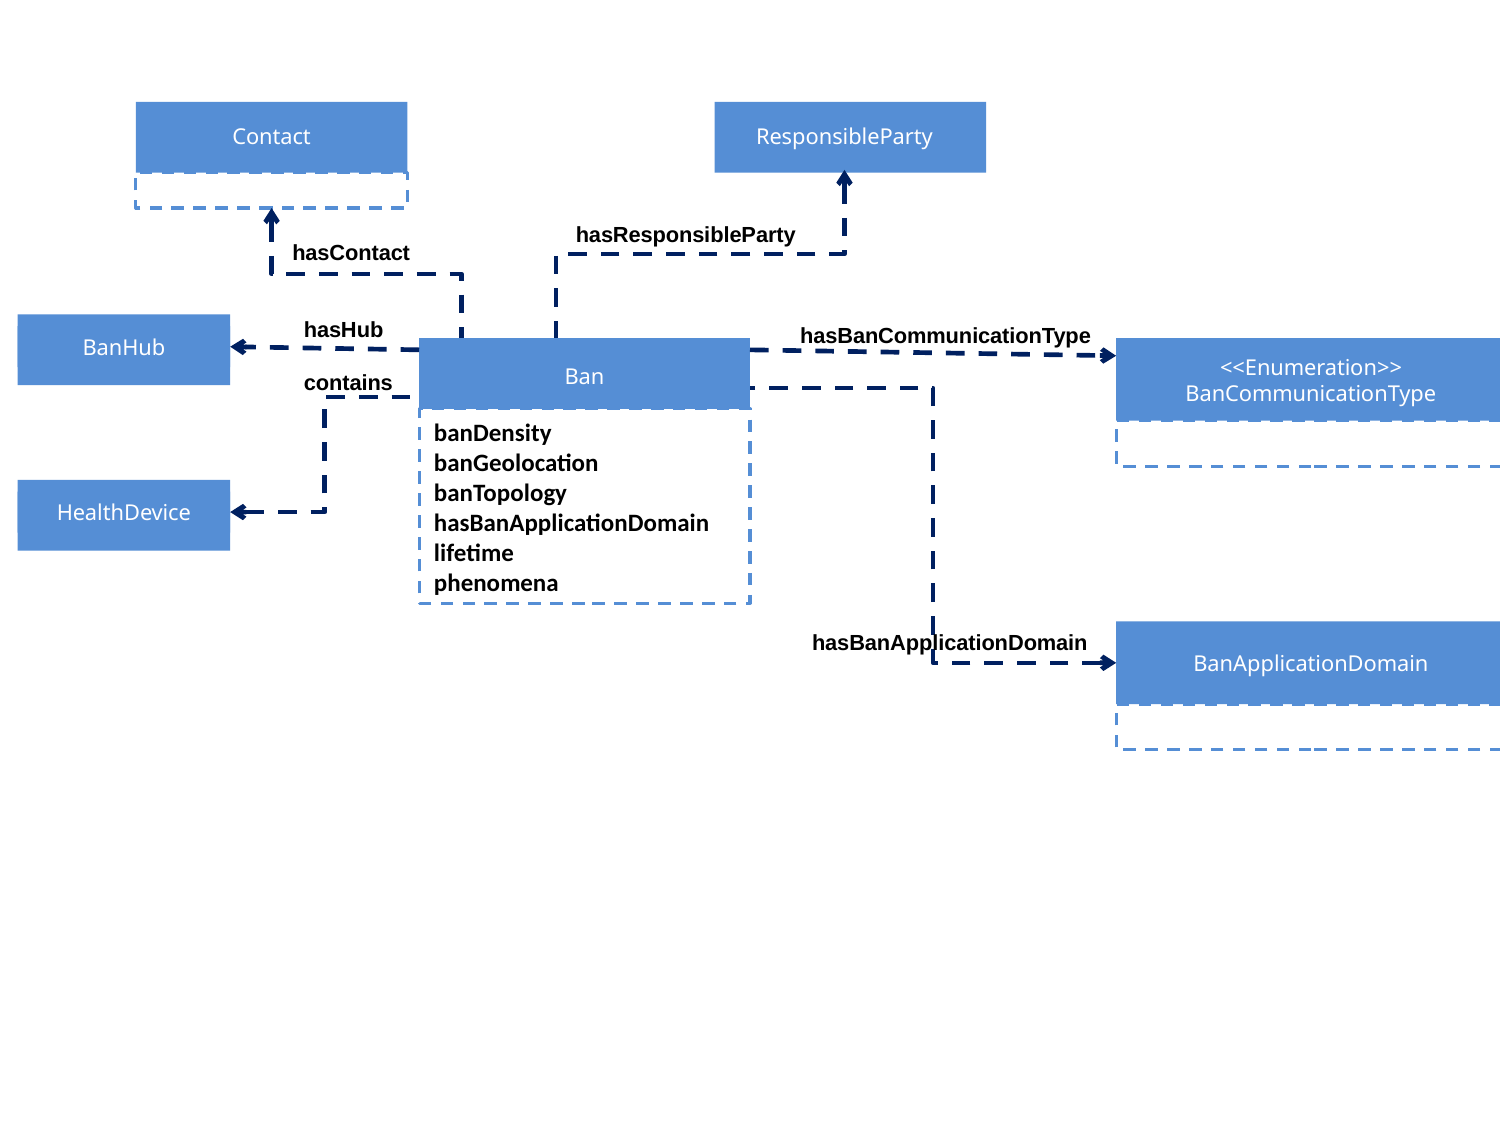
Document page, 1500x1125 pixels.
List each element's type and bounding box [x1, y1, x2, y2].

text_box [17, 101, 1500, 750]
